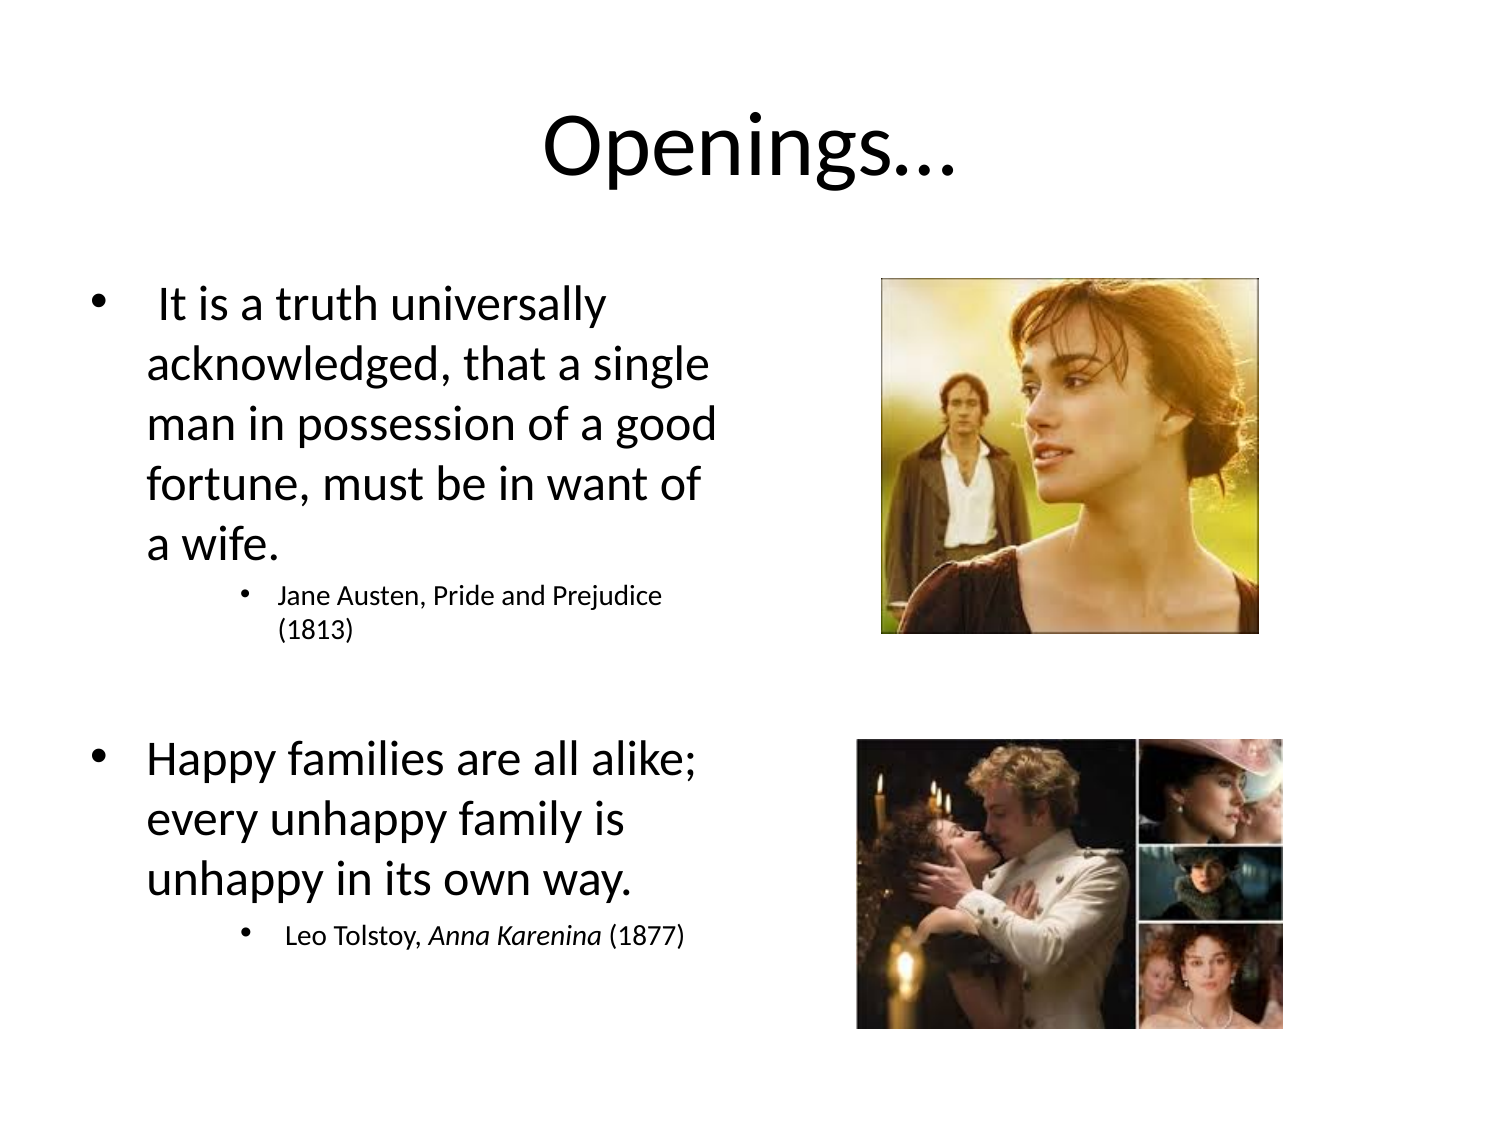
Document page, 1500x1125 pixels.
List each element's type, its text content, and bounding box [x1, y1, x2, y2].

list It is a truth universally acknowledged, that a single man in possession of a good fortune, must be in want of a wife. Jane Austen, Pride and Prejudice (1813) Happy families are all alike; every unhappy family is unhappy in its own way. Leo Tolstoy, Anna Karenina (1877) [75, 262, 750, 1005]
title Openings… [75, 45, 1425, 233]
picture [856, 739, 1284, 1029]
picture [880, 278, 1259, 634]
